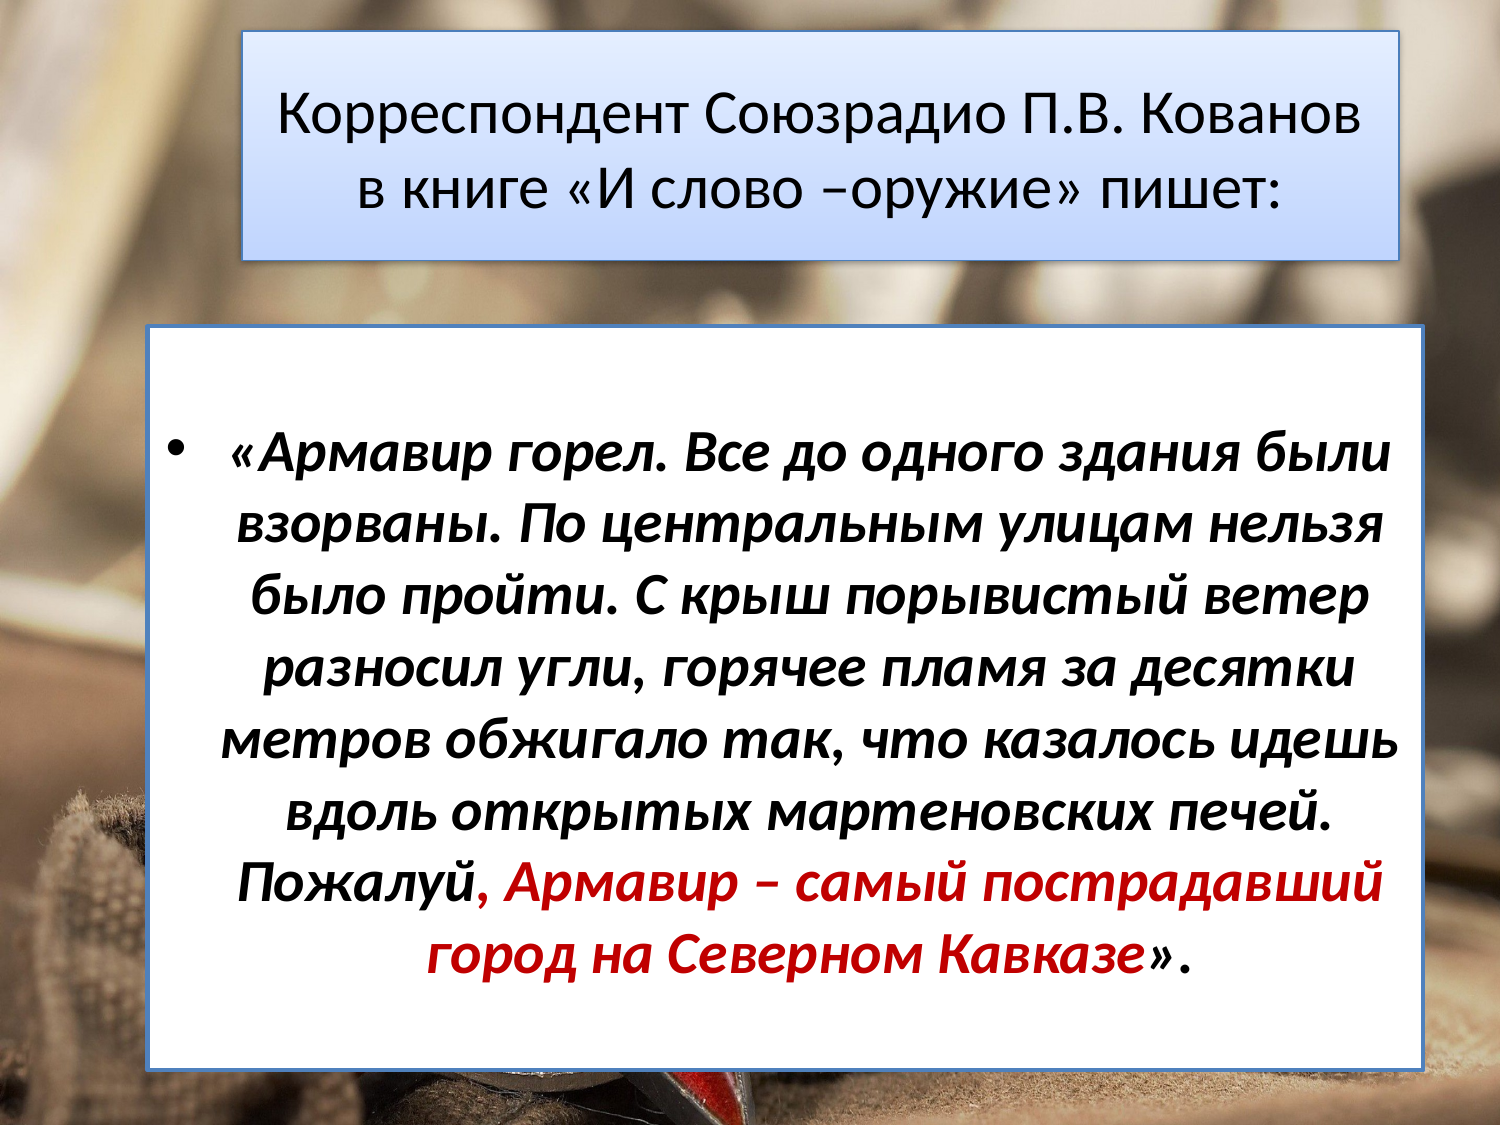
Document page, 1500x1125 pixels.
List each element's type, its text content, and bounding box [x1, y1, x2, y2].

title Корреспондент Союзрадио П.В. Кованов в книге «И слово –оружие» пишет: [241, 30, 1400, 261]
list «Армавир горел. Все до одного здания были взорваны. По центральным улицам нельзя было пройти. С крыш порывистый ветер разносил угли, горячее пламя за десятки метров обжигало так, что казалось идешь вдоль открытых мартеновских печей. Пожалуй, Армавир – самый пострадавший город на Северном Кавказе». [145, 324, 1425, 1072]
picture [0, 0, 1500, 1125]
